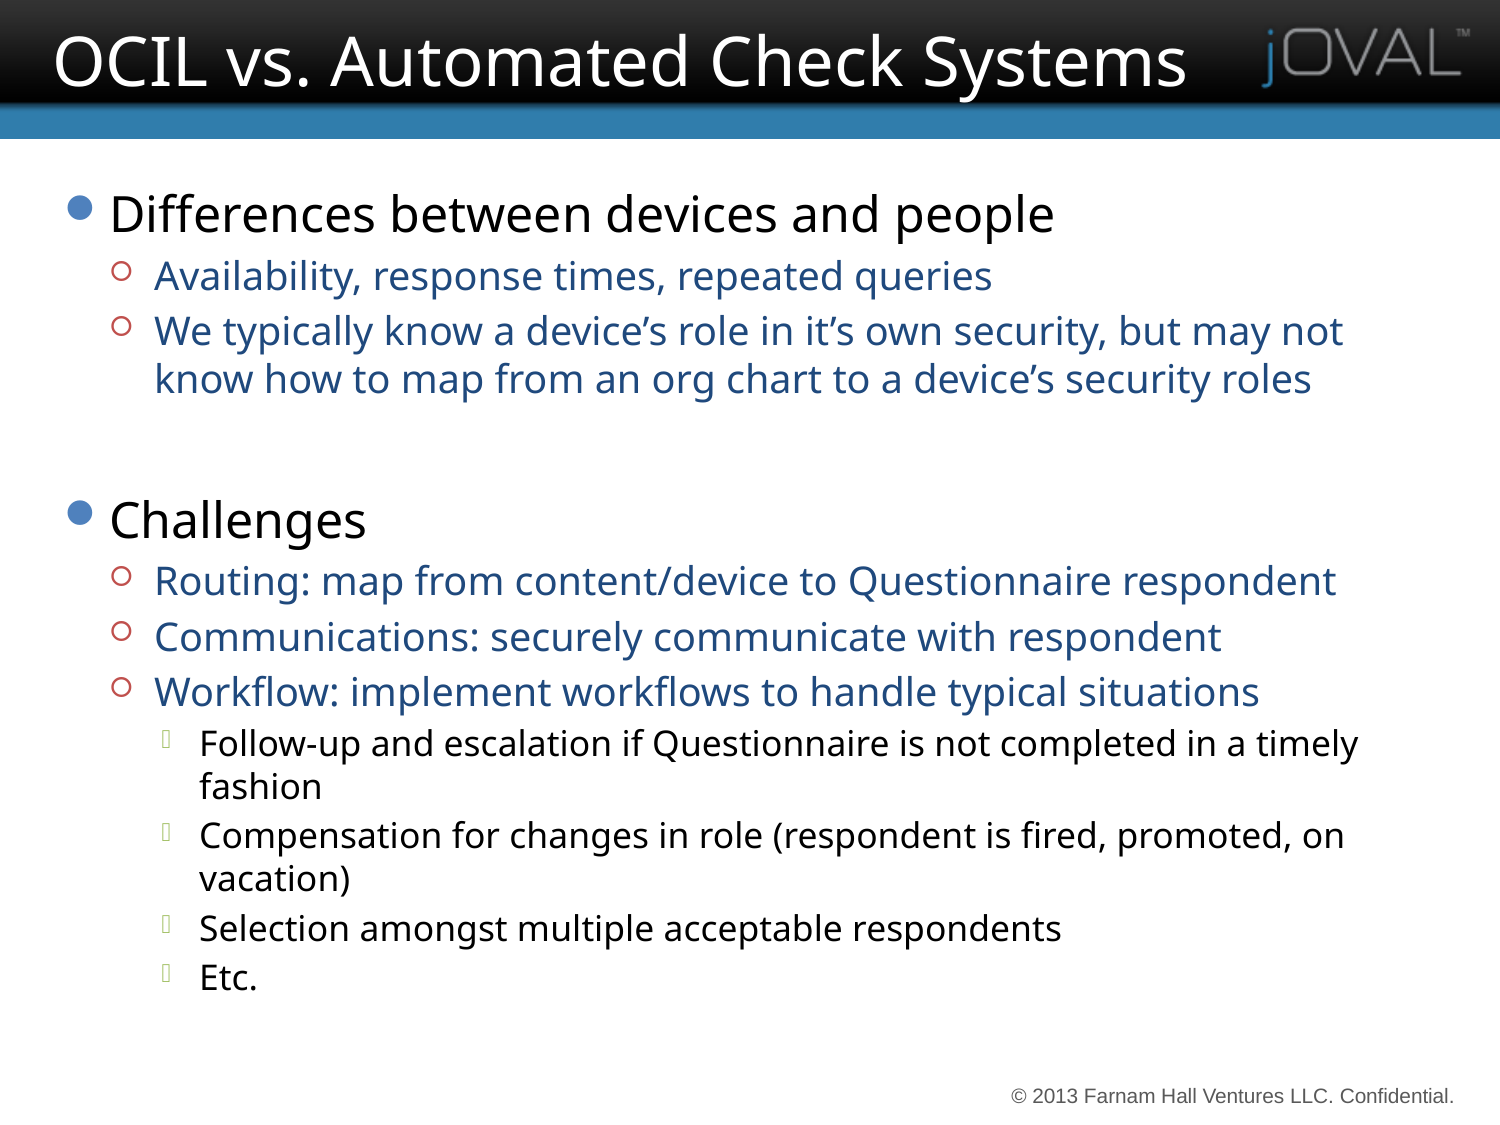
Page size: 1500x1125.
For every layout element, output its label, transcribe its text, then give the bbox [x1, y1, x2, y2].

footer © 2013 Farnam Hall Ventures LLC. Confidential. [75, 1074, 1475, 1113]
picture [0, 0, 1500, 139]
list Differences between devices and people Availability, response times, repeated queries We typically know a device’s role in it’s own security, but may not know how to map from an org chart to a device’s security roles Challenges Routing: map from content/device to Questionnaire respondent Communications: securely communicate with respondent Workflow: implement workflows to handle typical situations Follow-up and escalation if Questionnaire is not completed in a timely fashion Compensation for changes in role (respondent is fired, promoted, on vacation) Selection amongst multiple acceptable respondents Etc. [49, 175, 1445, 1026]
